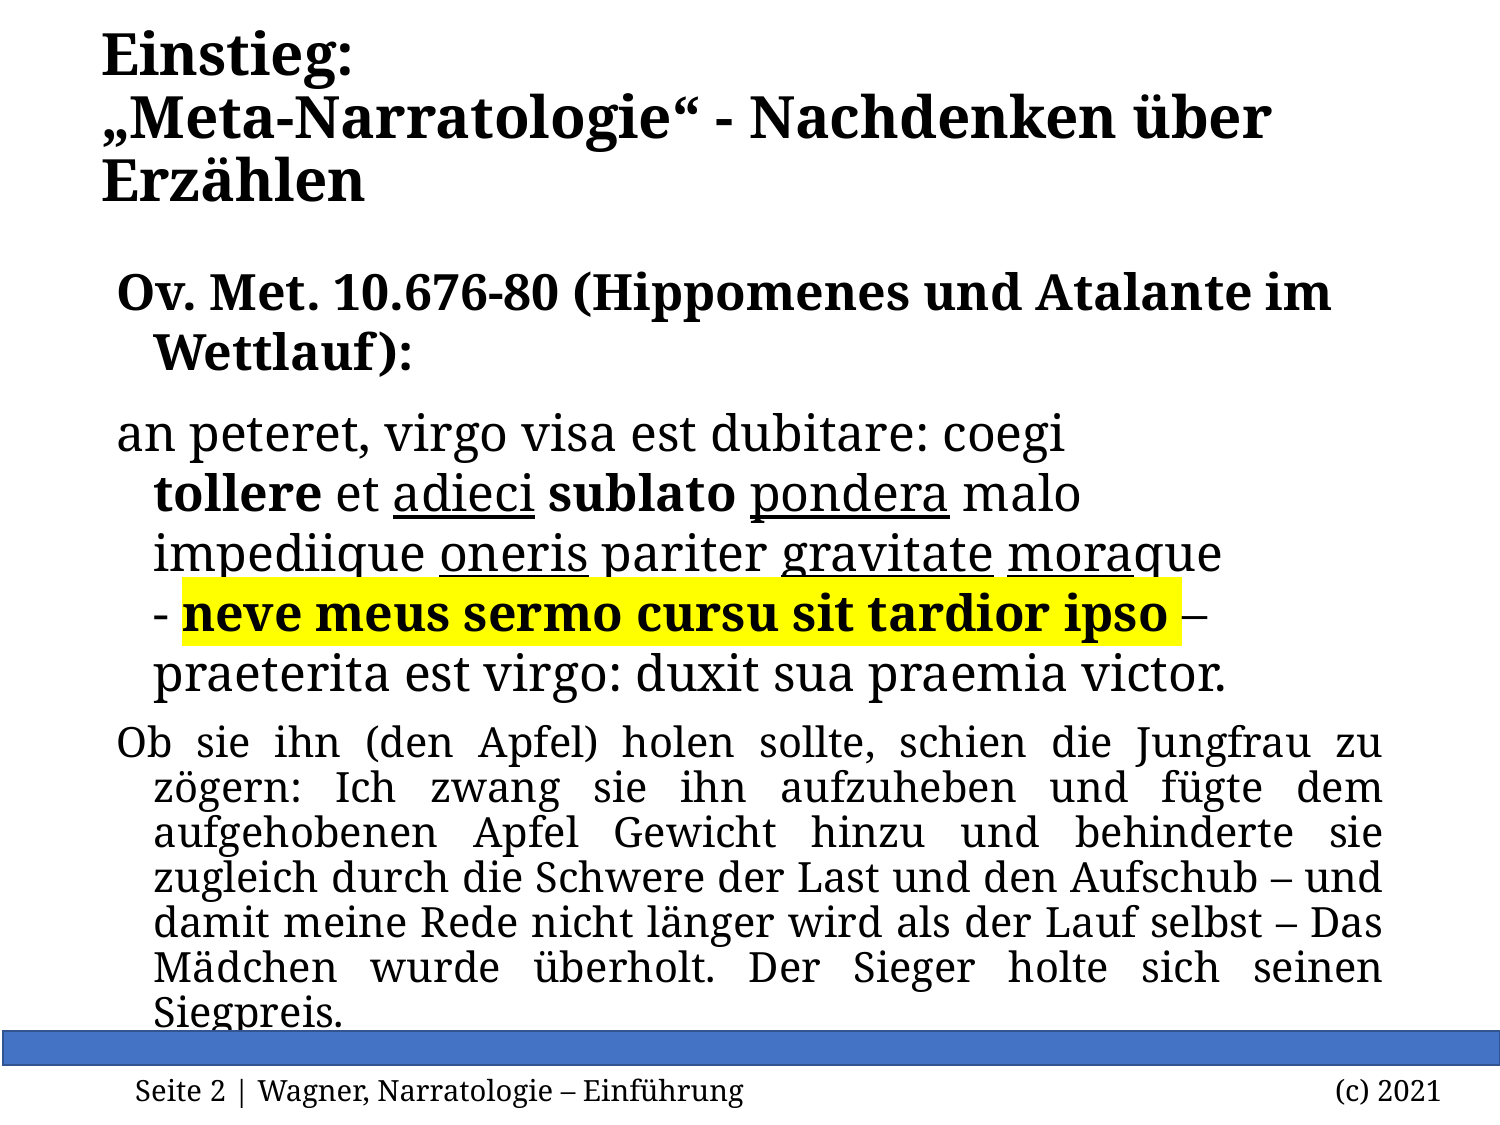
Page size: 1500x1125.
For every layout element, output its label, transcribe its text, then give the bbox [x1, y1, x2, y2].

title Einstieg: „Meta-Narratologie“ - Nachdenken über Erzählen [101, 59, 1399, 181]
text_box [2, 1030, 1500, 1066]
text_box Ov. Met. 10.676-80 (Hippomenes und Atalante im Wettlauf): an peteret, virgo visa est dubitare: coegi tollere et adieci sublato pondera malo impediique oneris pariter gravitate moraque - neve meus sermo cursu sit tardior ipso – praeterita est virgo: duxit sua praemia victor. Ob sie ihn (den Apfel) holen sollte, schien die Jungfrau zu zögern: Ich zwang sie ihn aufzuheben und fügte dem aufgehobenen Apfel Gewicht hinzu und behinderte sie zugleich durch die Schwere der Last und den Aufschub – und damit meine Rede nicht länger wird als der Lauf selbst – Das Mädchen wurde überholt. Der Sieger holte sich seinen Siegpreis. [101, 252, 1399, 967]
text_box Seite <Foliennummer> | Wagner, Narratologie – Einführung (c) 2021 [120, 1064, 1500, 1120]
